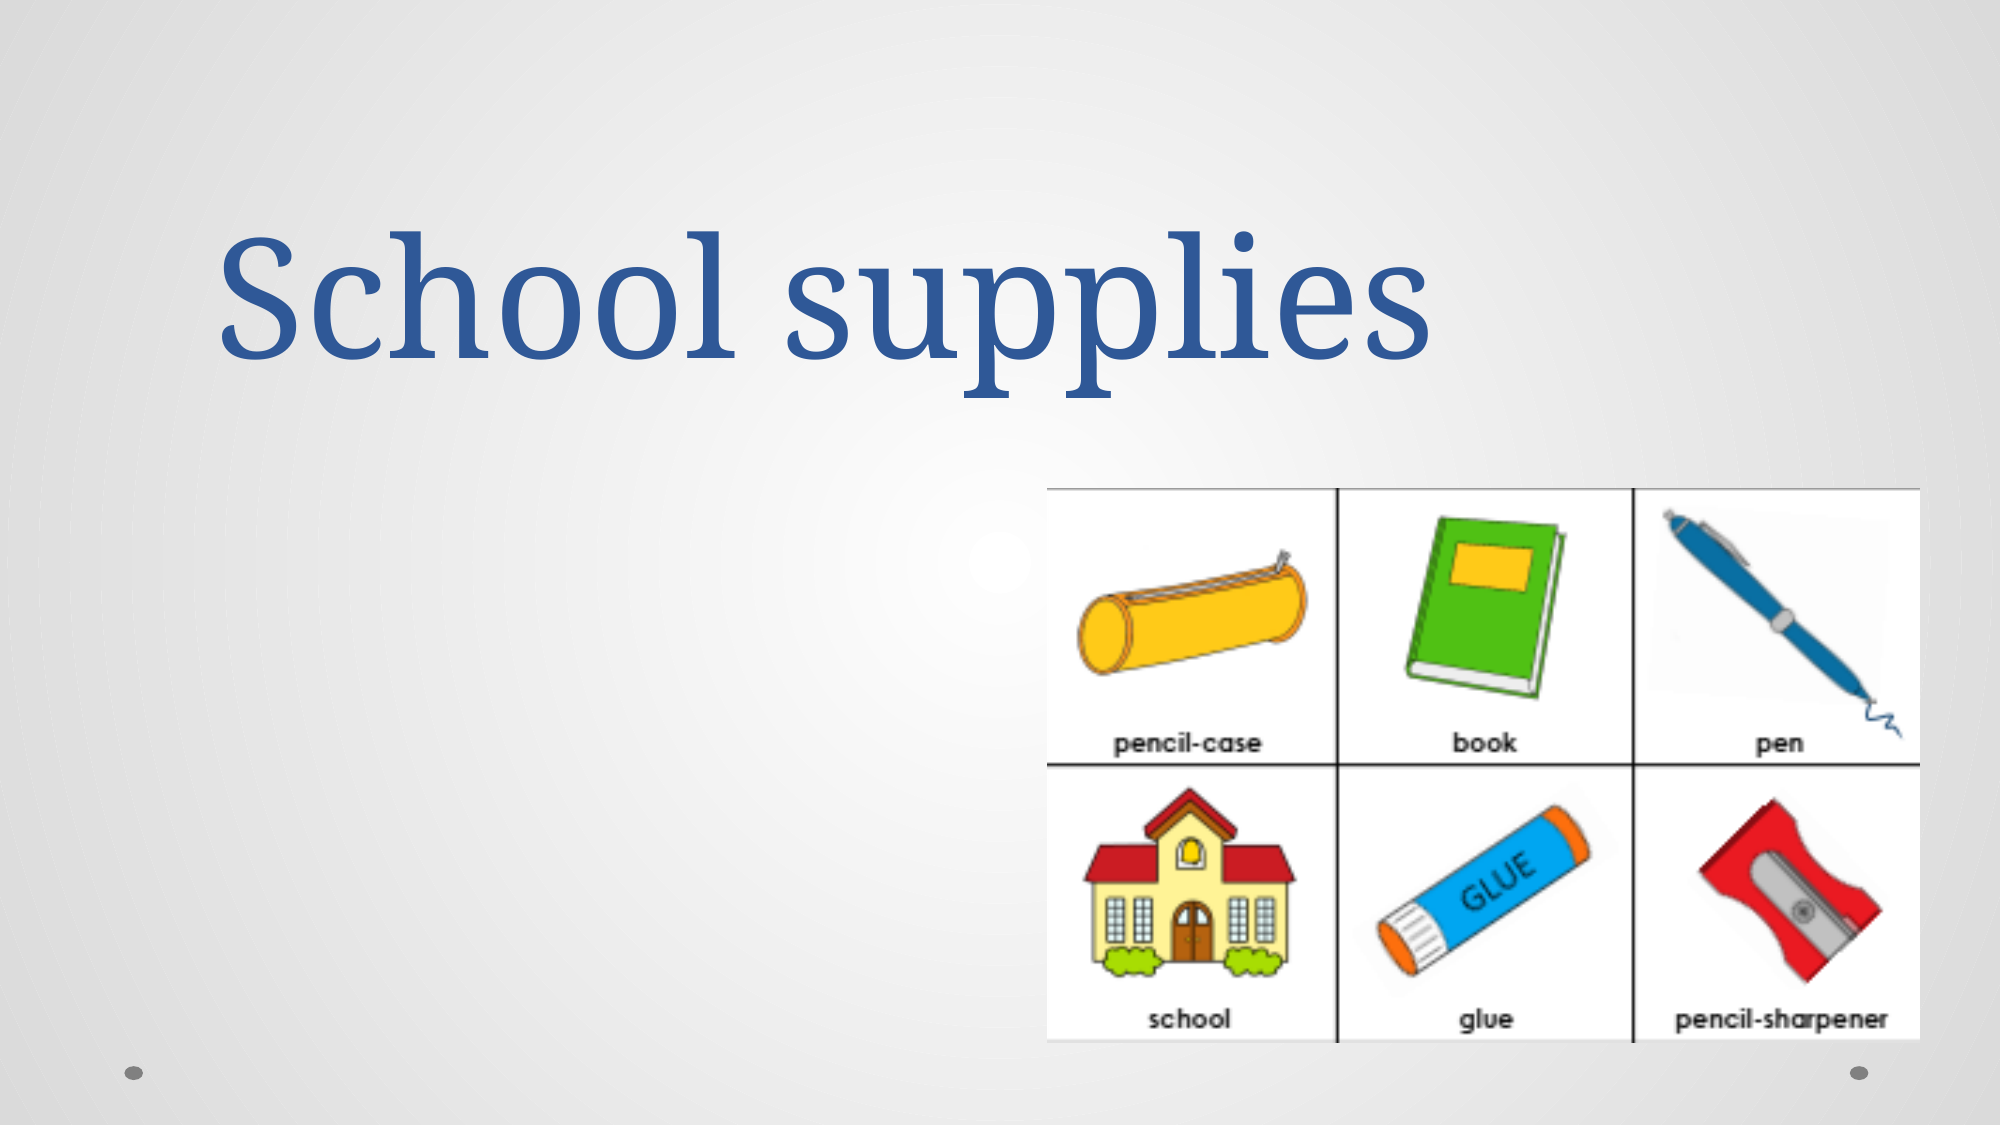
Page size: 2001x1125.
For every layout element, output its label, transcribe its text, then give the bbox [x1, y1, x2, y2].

picture [1047, 488, 1920, 1044]
title School supplies [162, 164, 1532, 400]
